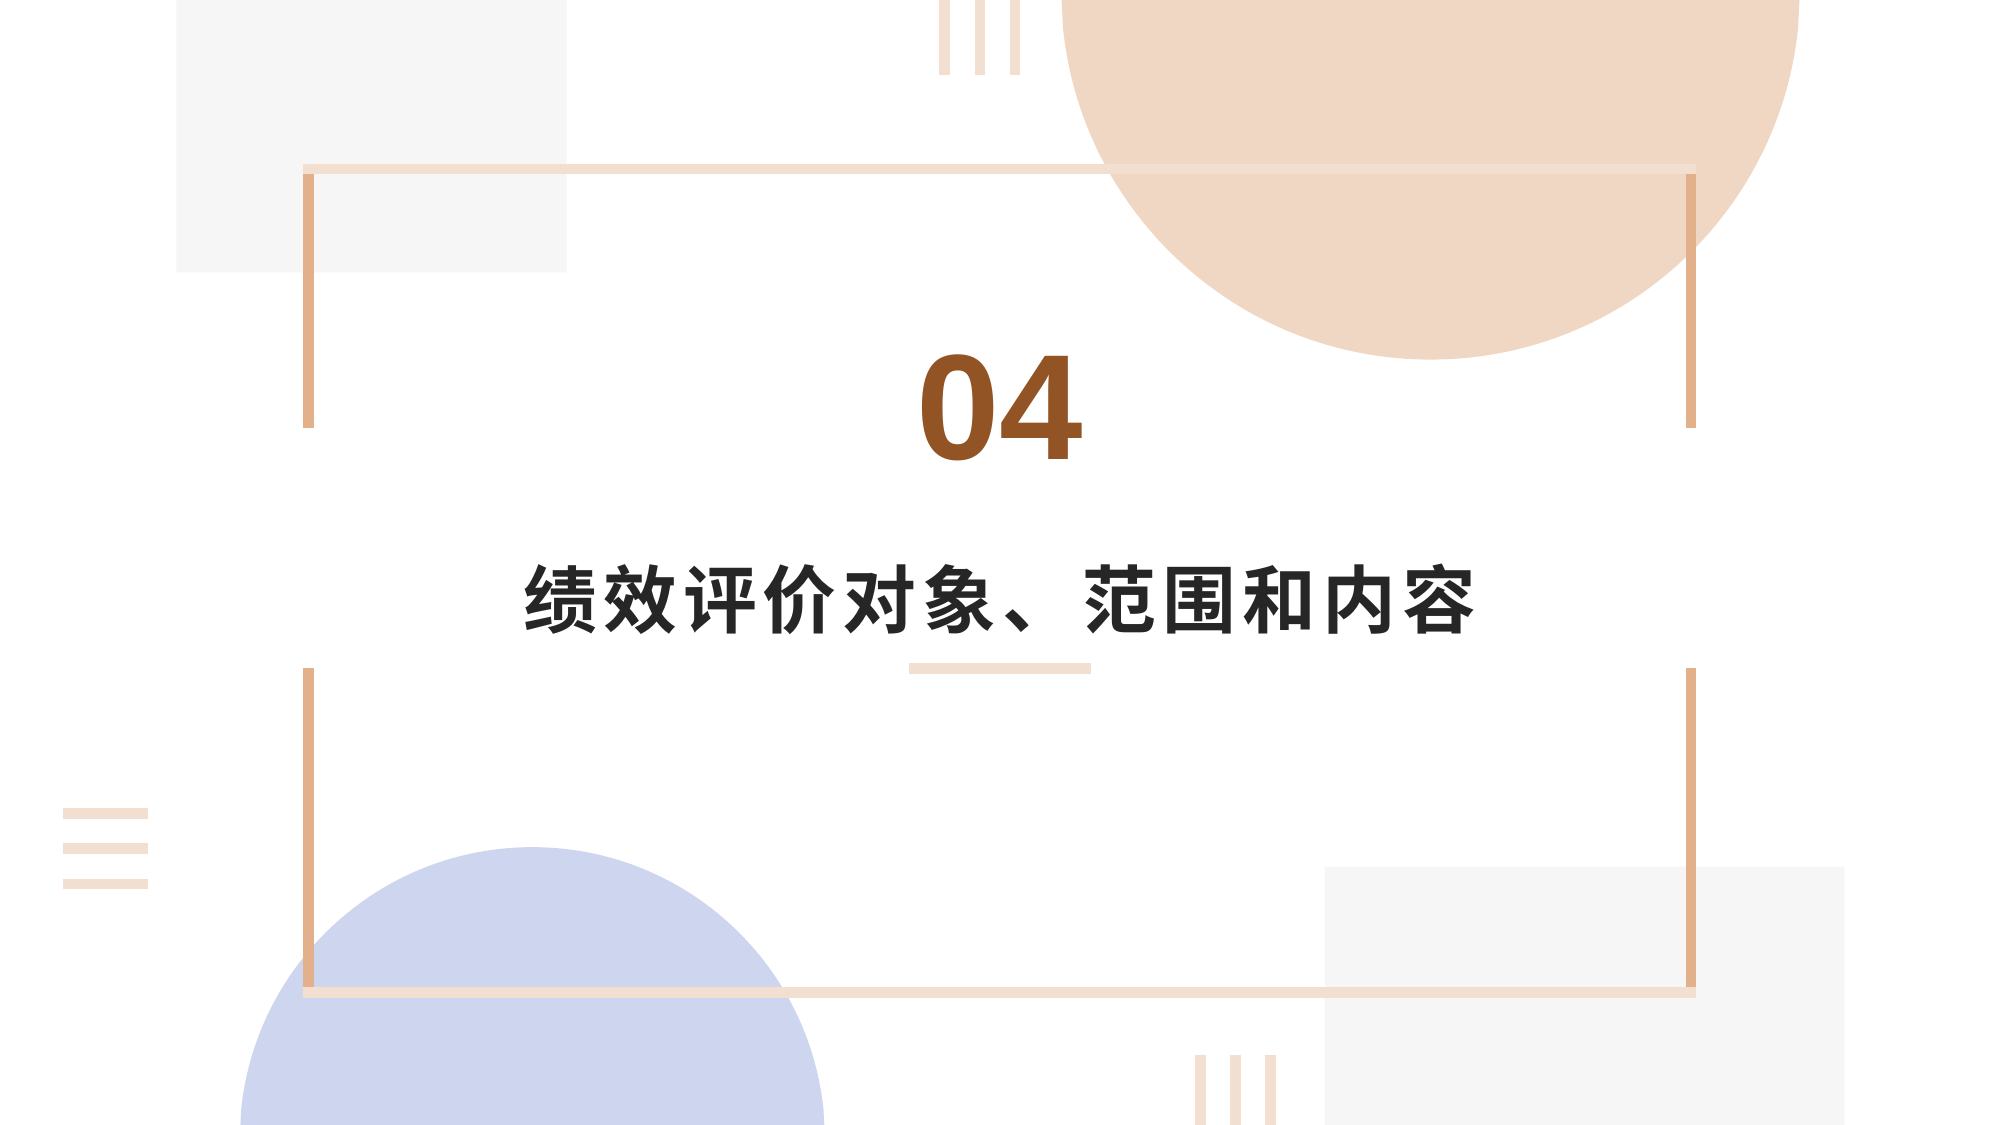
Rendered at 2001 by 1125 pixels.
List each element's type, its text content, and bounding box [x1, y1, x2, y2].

text_box 04 [819, 302, 1181, 487]
title 绩效评价对象、范围和内容 [492, 487, 1508, 650]
